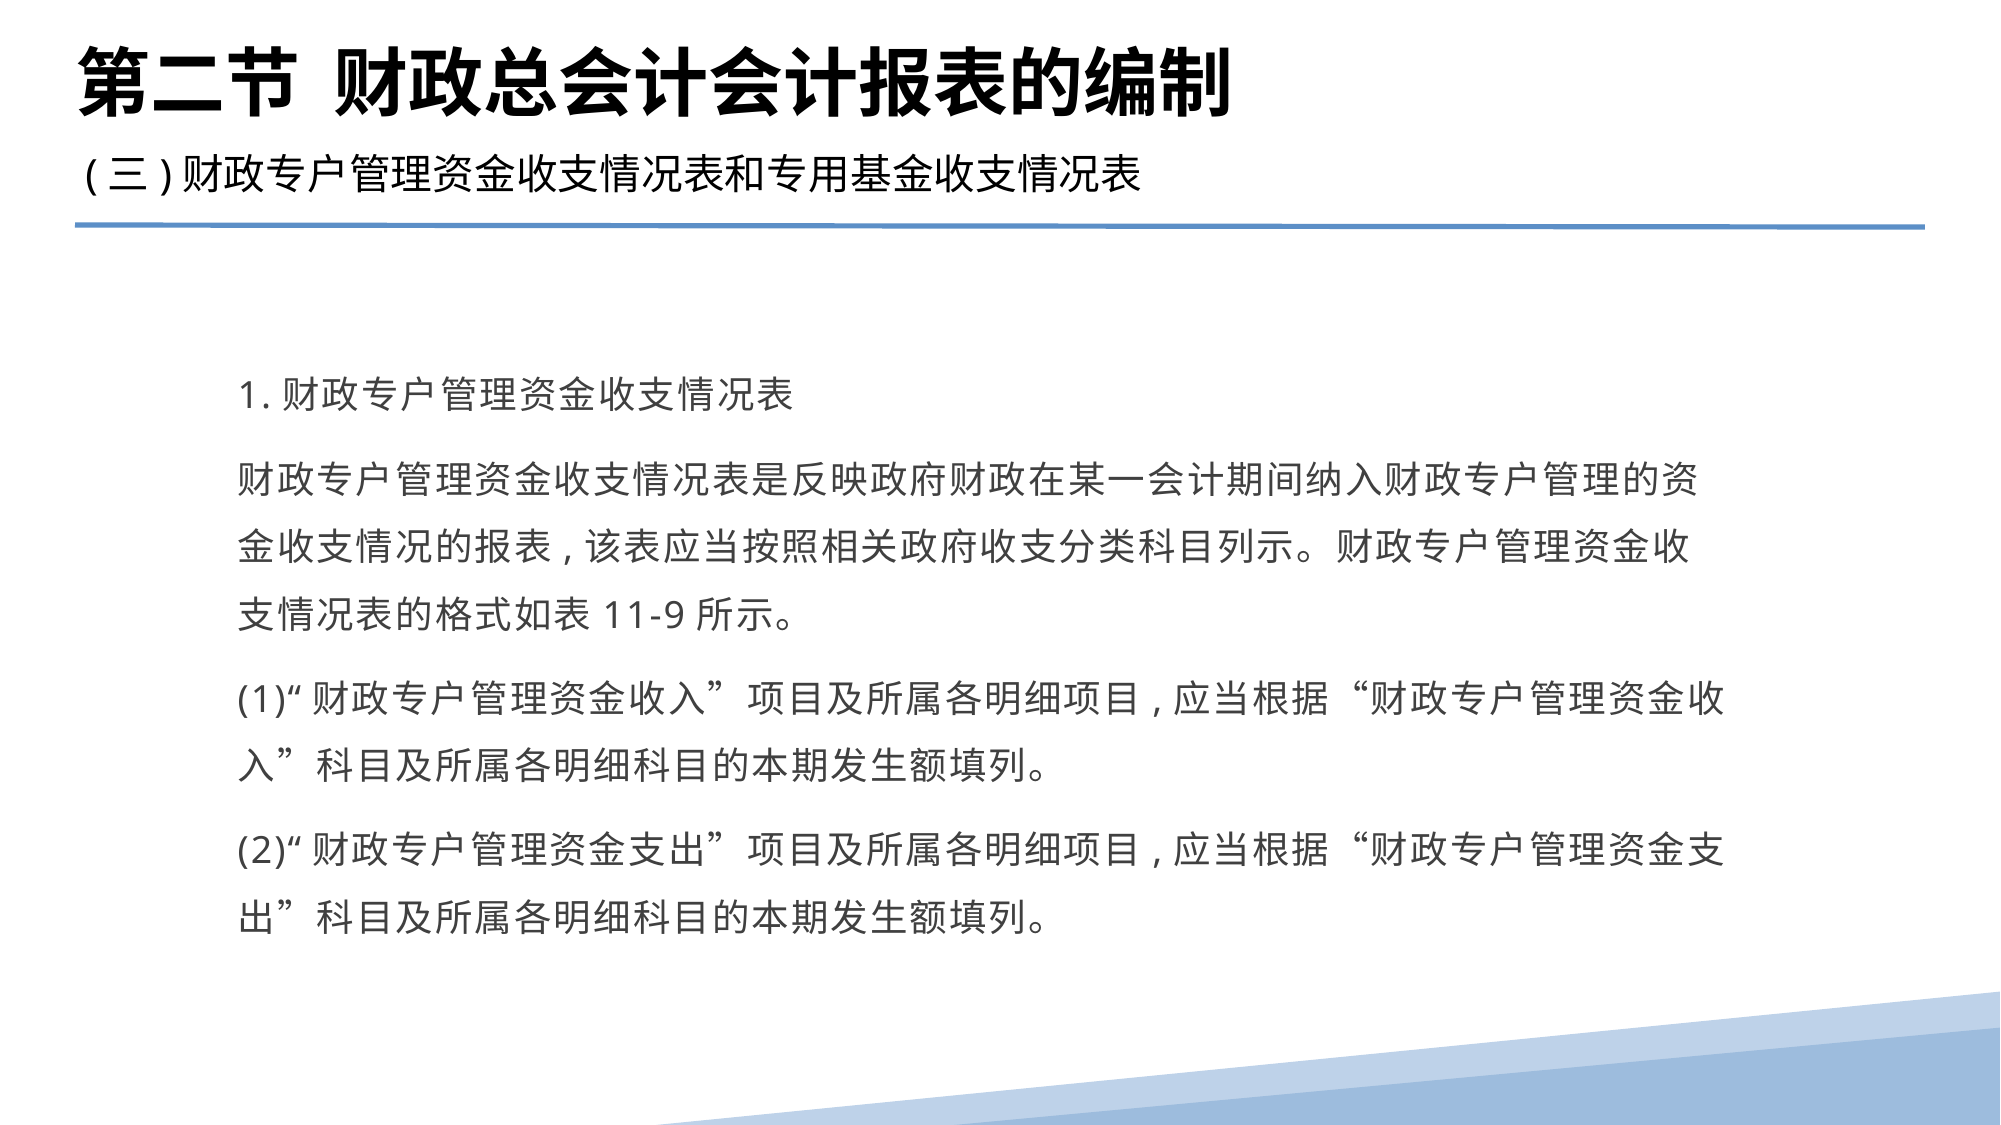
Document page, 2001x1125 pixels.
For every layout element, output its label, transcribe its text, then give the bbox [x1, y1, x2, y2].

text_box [74, 224, 1925, 228]
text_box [656, 991, 2000, 1125]
text_box 1.财政专户管理资金收支情况表 财政专户管理资金收支情况表是反映政府财政在某一会计期间纳入财政专户管理的资金收支情况的报表,该表应当按照相关政府收支分类科目列示。财政专户管理资金收支情况表的格式如表11-9所示。 (1)“财政专户管理资金收入”项目及所属各明细项目,应当根据“财政专户管理资金收入”科目及所属各明细科目的本期发生额填列。 (2)“财政专户管理资金支出”项目及所属各明细项目,应当根据“财政专户管理资金支出”科目及所属各明细科目的本期发生额填列。 [227, 276, 1740, 1012]
text_box 第二节 财政总会计会计报表的编制 [75, 24, 1925, 125]
text_box (三)财政专户管理资金收支情况表和专用基金收支情况表 [85, 137, 1936, 213]
